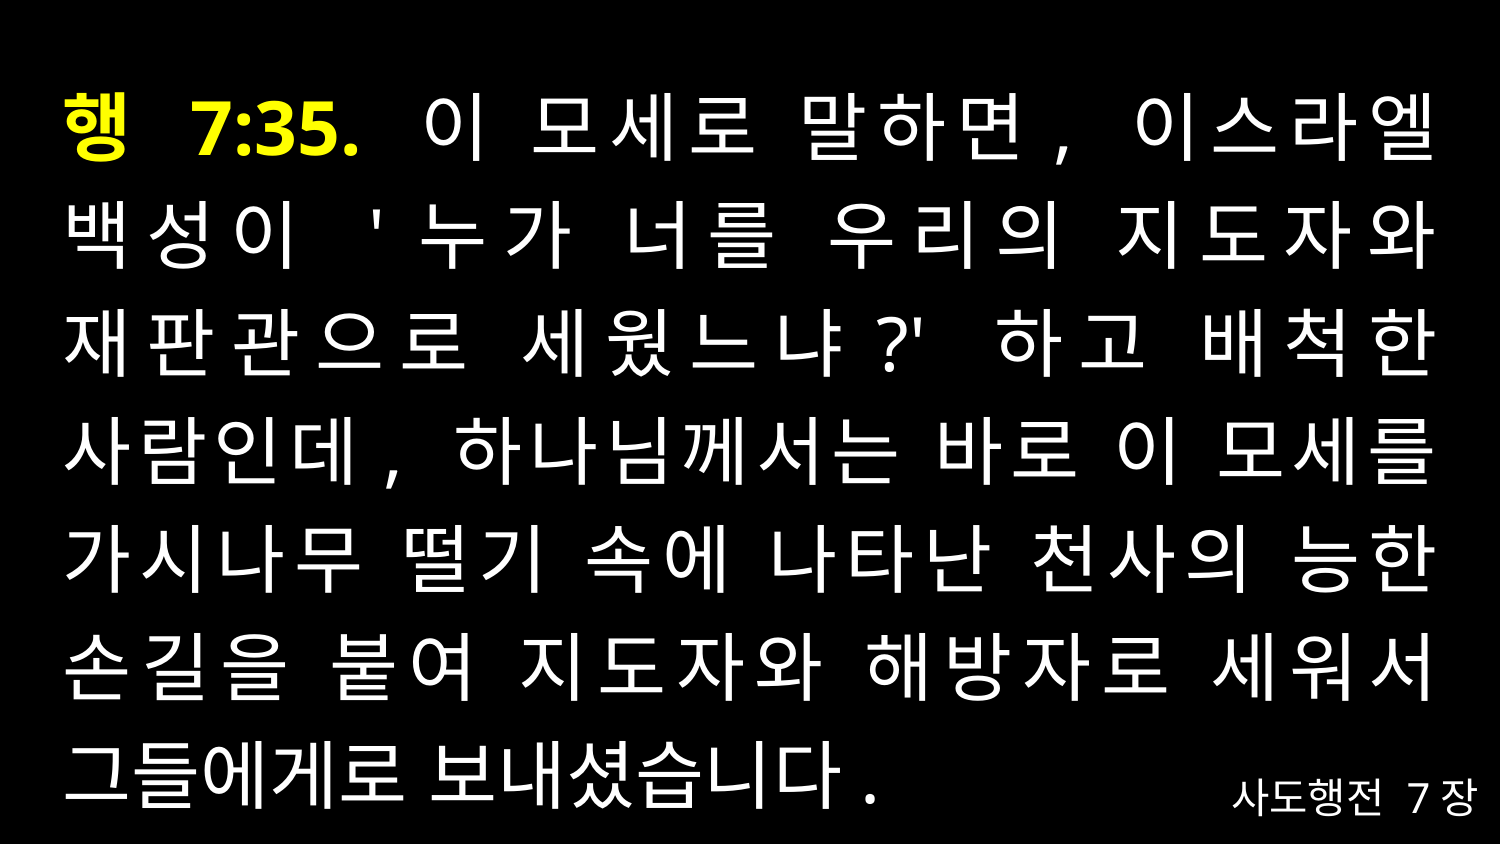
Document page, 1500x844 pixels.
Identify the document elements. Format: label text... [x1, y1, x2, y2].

subtitle 사도행전 7장 [916, 770, 1500, 844]
title 행 7:35. 이 모세로 말하면, 이스라엘 백성이 '누가 너를 우리의 지도자와 재판관으로 세웠느냐?' 하고 배척한 사람인데, 하나님께서는 바로 이 모세를 가시나무 떨기 속에 나타난 천사의 능한 손길을 붙여 지도자와 해방자로 세워서 그들에게로 보내셨습니다. [0, 0, 1500, 844]
